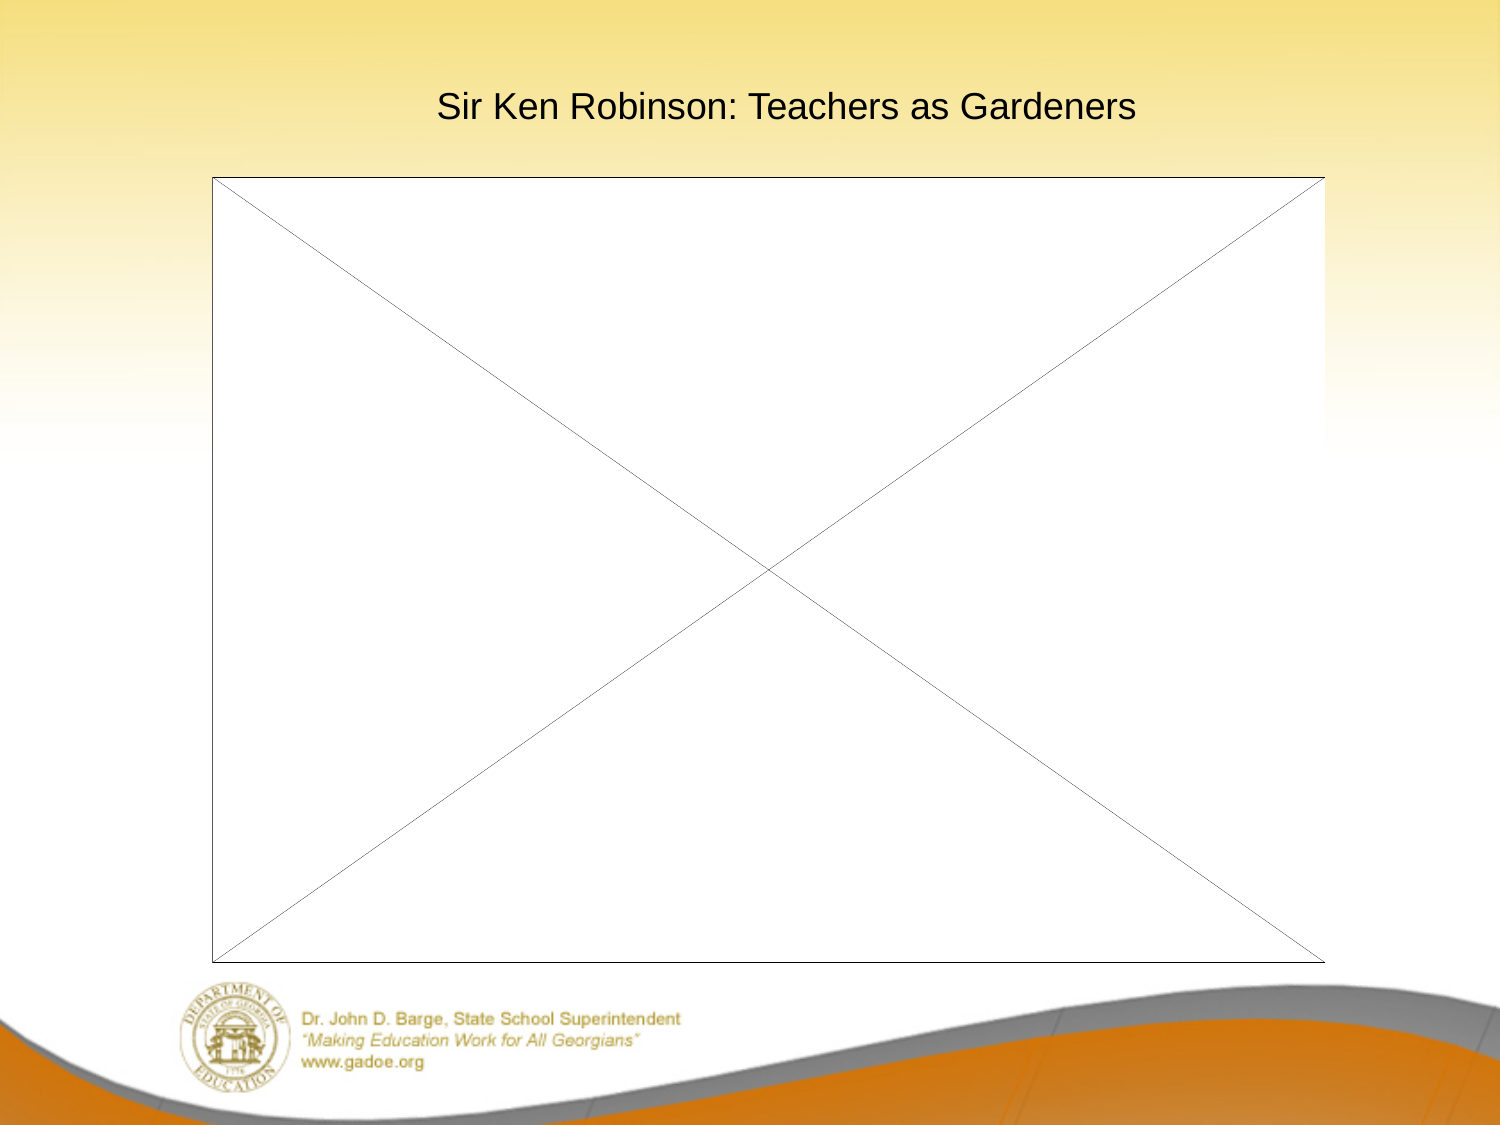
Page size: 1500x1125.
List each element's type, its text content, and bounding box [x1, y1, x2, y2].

text_box Sir Ken Robinson: Teachers as Gardeners [421, 74, 1152, 135]
picture [0, 0, 1500, 1125]
